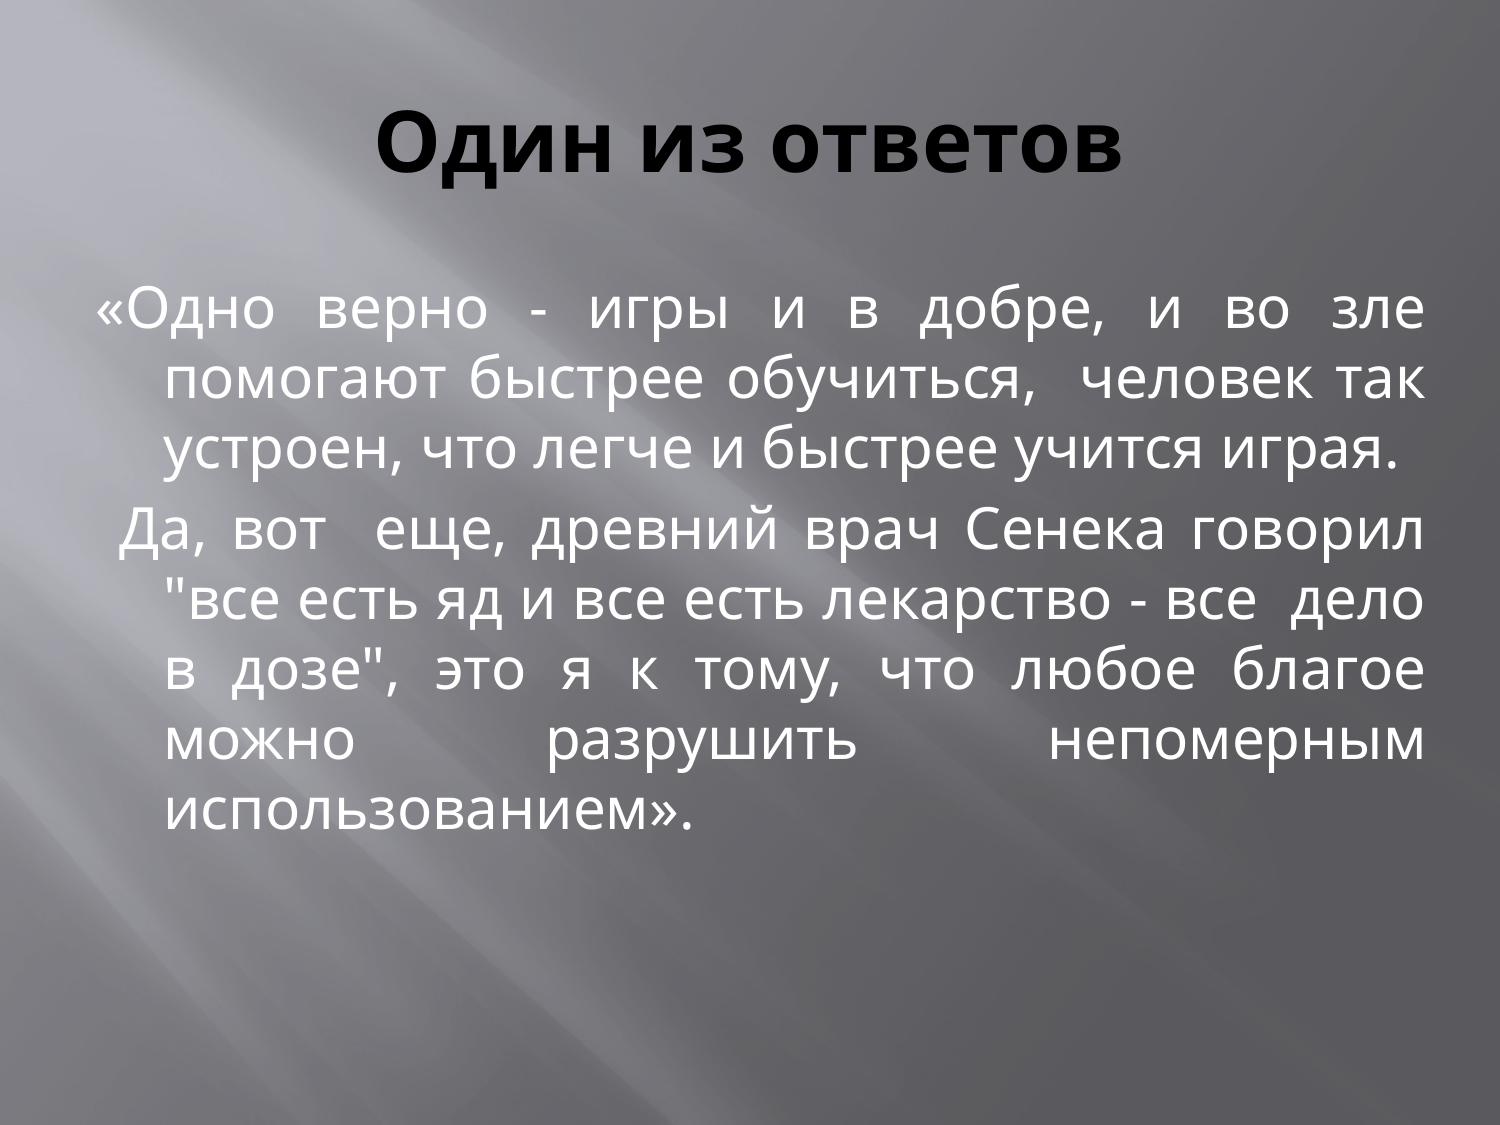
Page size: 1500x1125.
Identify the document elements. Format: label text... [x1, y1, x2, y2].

list «Одно верно - игры и в добре, и во зле помогают быстрее обучиться, человек так устроен, что легче и быстрее учится играя. Да, вот еще, древний врач Сенека говорил "все есть яд и все есть лекарство - все дело в дозе", это я к тому, что любое благое можно разрушить непомерным использованием». [58, 262, 1442, 1005]
title Один из ответов [75, 45, 1425, 233]
